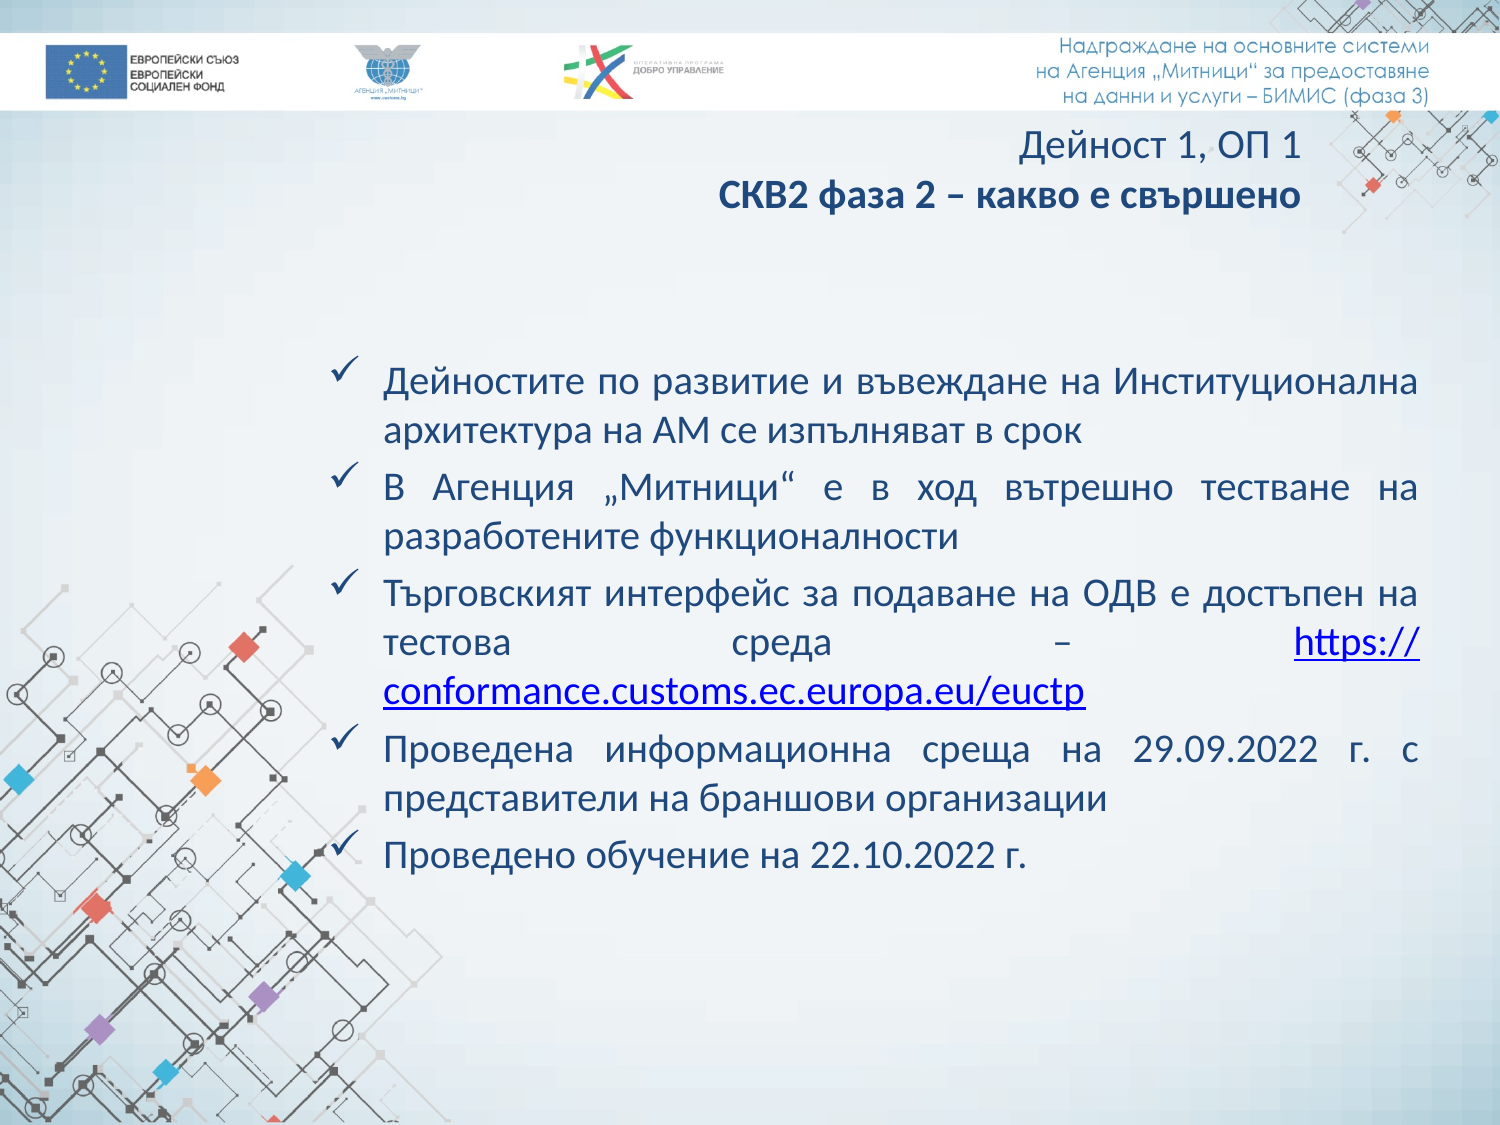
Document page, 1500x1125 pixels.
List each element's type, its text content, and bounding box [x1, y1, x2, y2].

subtitle Дейностите по развитие и въвеждане на Институционална архитектура на АМ се изпълняват в срок В Агенция „Митници“ е в ход вътрешно тестване на разработените функционалности Търговският интерфейс за подаване на ОДВ е достъпен на тестова среда – https://conformance.customs.ec.europa.eu/euctp Проведена информационна среща на 29.09.2022 г. с представители на браншови организации Проведено обучение на 22.10.2022 г. [312, 231, 1436, 925]
title Дейност 1, ОП 1 СКВ2 фаза 2 – какво е свършено [123, 101, 1317, 232]
